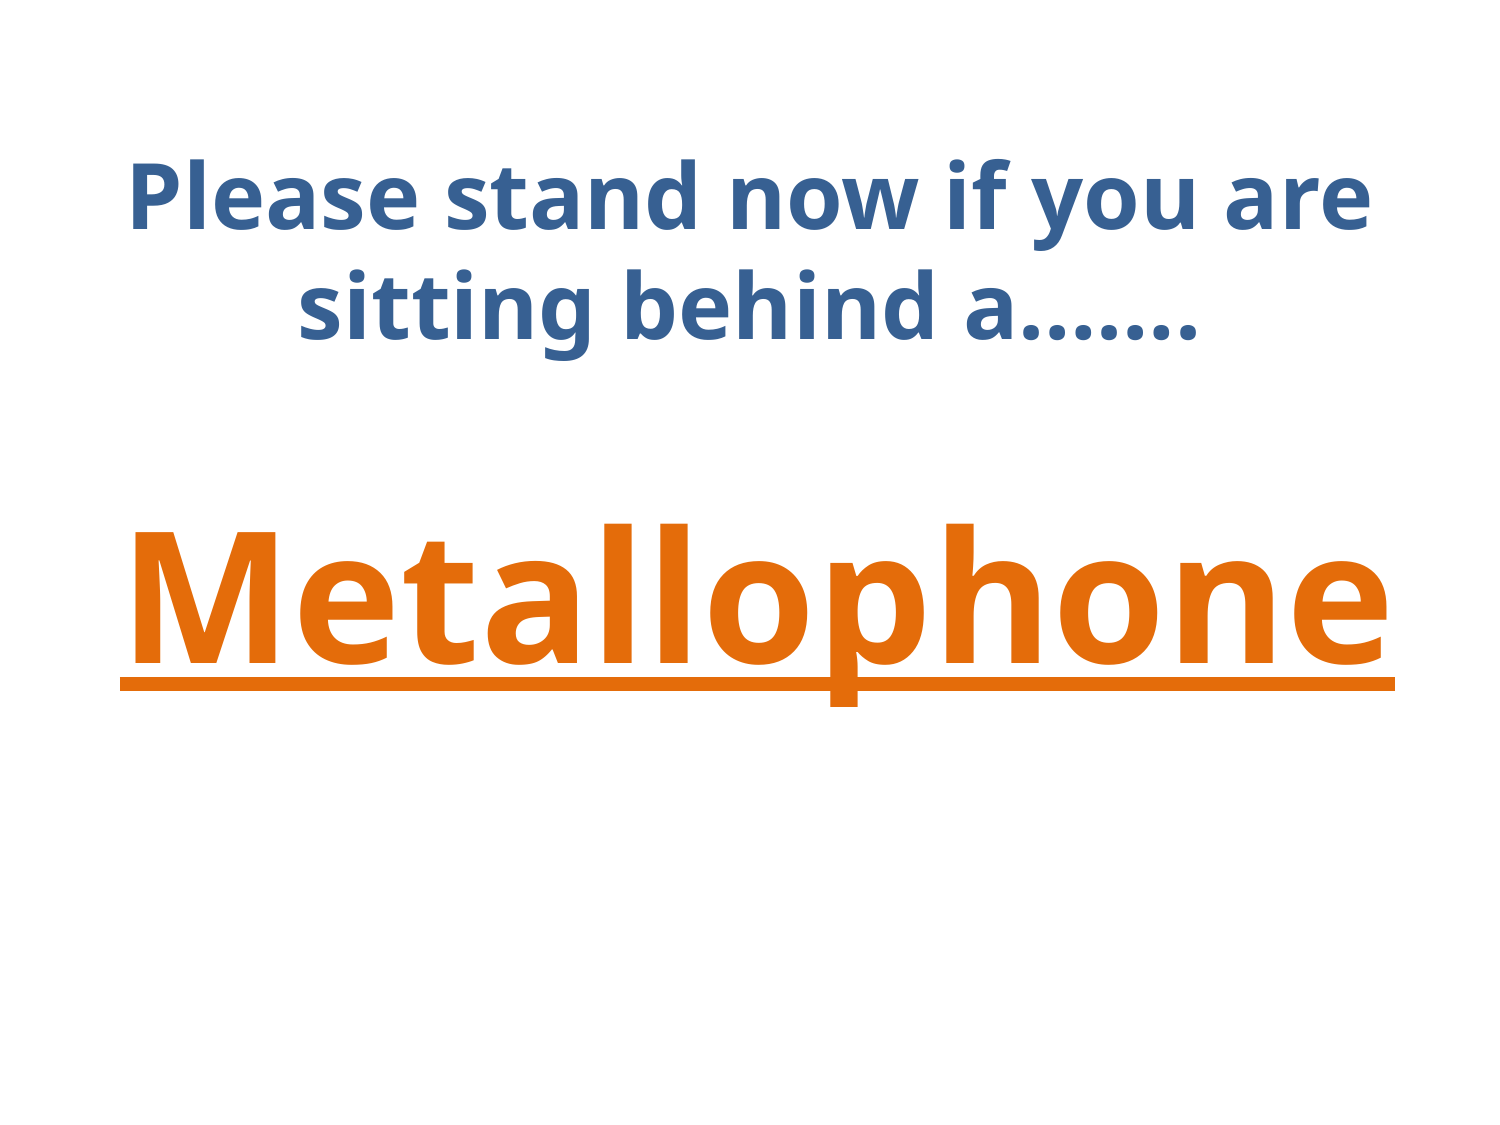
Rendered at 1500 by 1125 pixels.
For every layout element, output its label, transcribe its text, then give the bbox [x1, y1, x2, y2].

list Metallophone [75, 262, 1425, 1005]
title Please stand now if you are sitting behind a……. [75, 45, 1425, 262]
